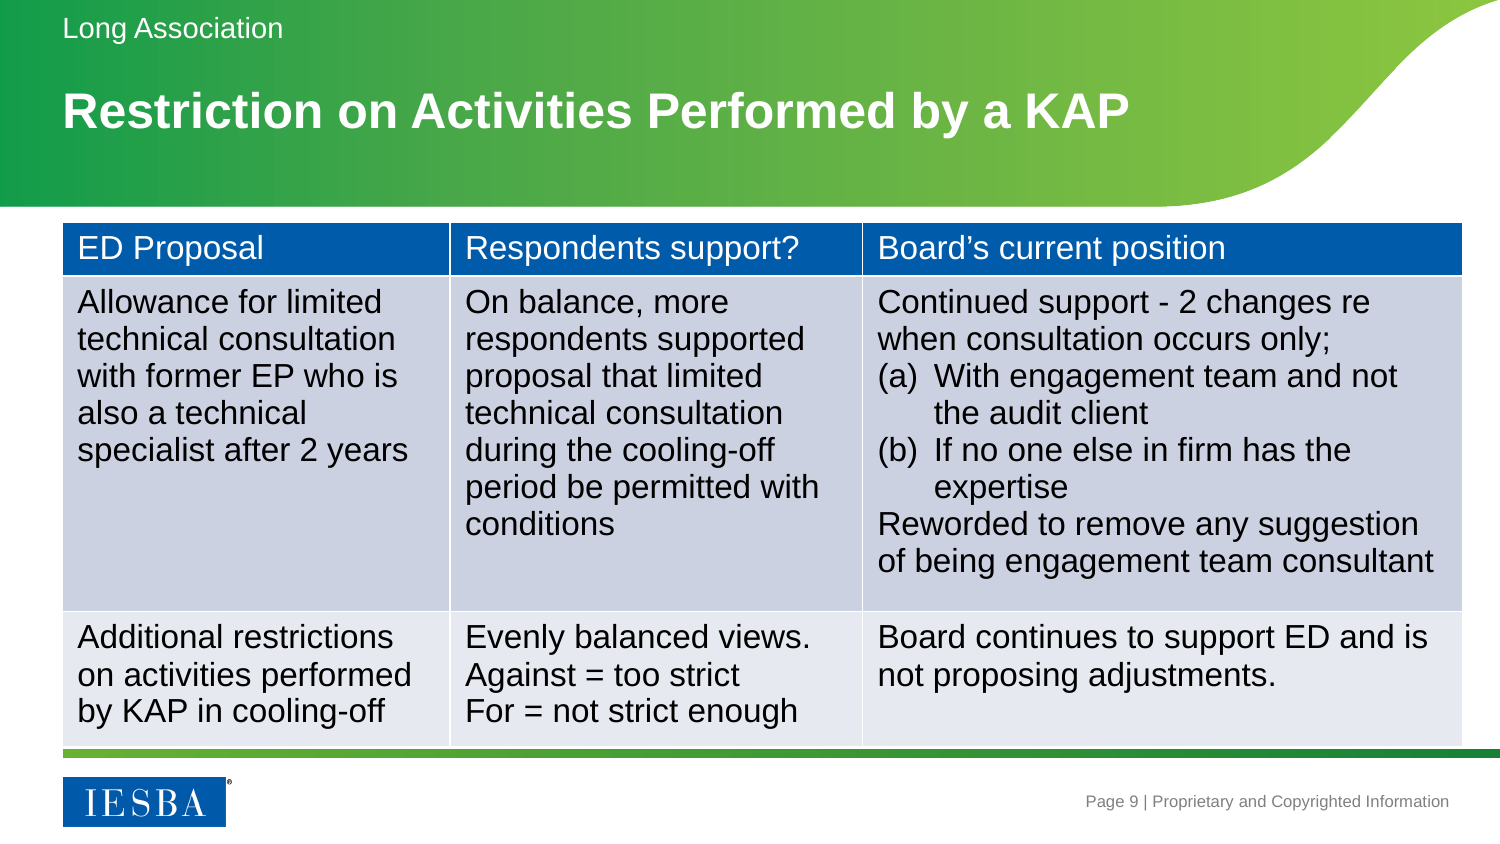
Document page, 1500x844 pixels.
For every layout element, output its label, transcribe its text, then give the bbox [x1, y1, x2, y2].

table_header ED Proposal [63, 223, 449, 275]
picture [0, 0, 1500, 207]
table_cell Board continues to support ED and is not proposing adjustments. [863, 612, 1462, 746]
table_header Respondents support? [451, 223, 862, 275]
table_cell Allowance for limited technical consultation with former EP who is also a technical specialist after 2 years [63, 277, 449, 611]
subtitle Long Association [62, 9, 500, 38]
table_cell Additional restrictions on activities performed by KAP in cooling-off [63, 612, 449, 746]
title Restriction on Activities Performed by a KAP [62, 75, 1300, 142]
table_header Board’s current position [863, 223, 1462, 275]
table_cell On balance, more respondents supported proposal that limited technical consultation during the cooling-off period be permitted with conditions [451, 277, 862, 611]
table_cell Evenly balanced views. Against = too strict For = not strict enough [451, 612, 862, 746]
table_cell Continued support - 2 changes re when consultation occurs only; With engagement team and not the audit client If no one else in firm has the expertise Reworded to remove any suggestion of being engagement team consultant [863, 277, 1462, 611]
picture [63, 777, 232, 827]
